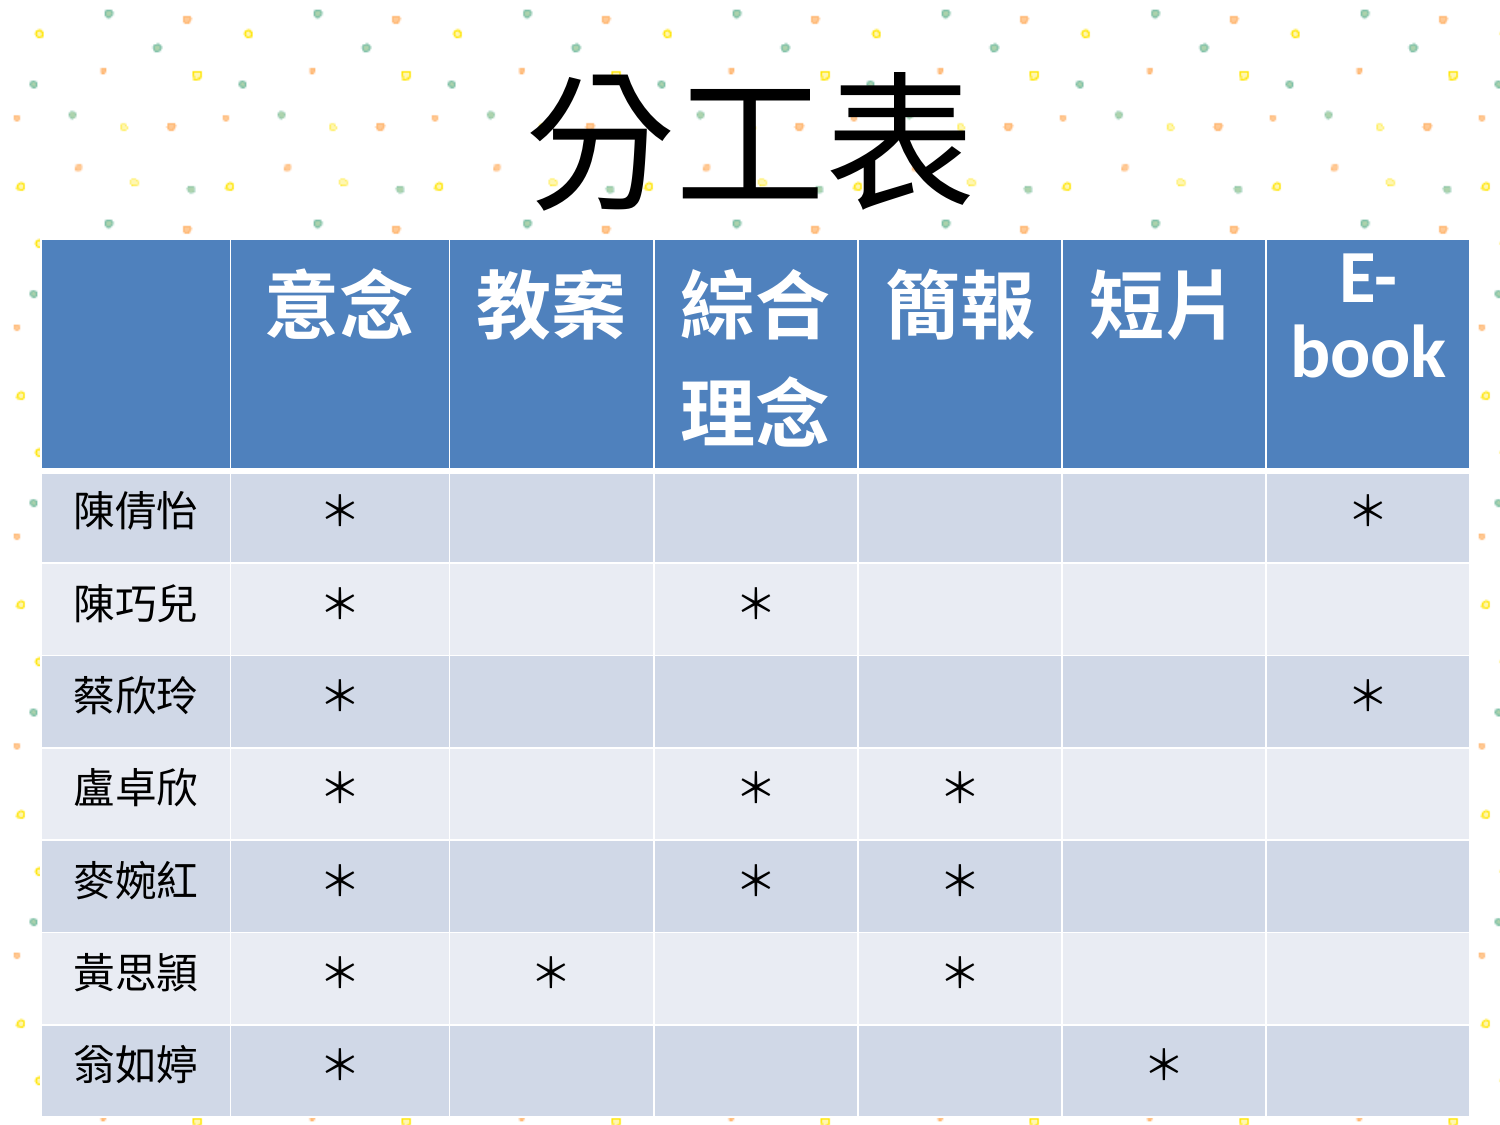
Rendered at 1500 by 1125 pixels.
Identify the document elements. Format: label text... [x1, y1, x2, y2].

table_cell ＊ [450, 933, 653, 1024]
table_cell [450, 656, 653, 747]
table_cell ＊ [231, 749, 449, 839]
table_cell ＊ [231, 656, 449, 747]
table_cell [1063, 841, 1265, 932]
table_cell ＊ [1063, 1026, 1265, 1116]
table_cell ＊ [655, 564, 857, 655]
table_cell [450, 841, 653, 932]
table_cell 翁如婷 [42, 1026, 230, 1116]
table_cell ＊ [859, 749, 1061, 839]
table_header [42, 240, 230, 468]
table_header 綜合理念 [655, 240, 857, 468]
table_cell 蔡欣玲 [42, 656, 230, 747]
table_cell [1063, 474, 1265, 562]
table_cell 陳巧兒 [42, 564, 230, 655]
table_cell ＊ [231, 841, 449, 932]
table_cell [655, 1026, 857, 1116]
table_header 短片 [1063, 240, 1265, 468]
table_cell [450, 474, 653, 562]
table_cell [1063, 656, 1265, 747]
table_cell [859, 656, 1061, 747]
title 分工表 [75, 45, 1425, 233]
table_header E-book [1267, 240, 1469, 468]
table_cell [859, 1026, 1061, 1116]
picture [0, 0, 1500, 1125]
table_cell 陳倩怡 [42, 474, 230, 562]
table_cell [450, 564, 653, 655]
table_cell ＊ [655, 749, 857, 839]
table_cell ＊ [231, 1026, 449, 1116]
table_header 教案 [450, 240, 653, 468]
table_cell ＊ [655, 841, 857, 932]
table_cell [859, 474, 1061, 562]
table_cell ＊ [1267, 474, 1469, 562]
table_cell [1267, 564, 1469, 655]
table_cell [655, 474, 857, 562]
table_cell [1063, 749, 1265, 839]
table_cell [655, 656, 857, 747]
table_cell [1063, 933, 1265, 1024]
table_cell [450, 749, 653, 839]
table_header 意念 [231, 240, 449, 468]
table_cell [450, 1026, 653, 1116]
table_cell [1267, 1026, 1469, 1116]
table_cell ＊ [231, 933, 449, 1024]
table_cell ＊ [859, 841, 1061, 932]
table_cell [1267, 933, 1469, 1024]
table_cell [655, 933, 857, 1024]
table_cell 麥婉紅 [42, 841, 230, 932]
table_cell [859, 564, 1061, 655]
table_cell ＊ [859, 933, 1061, 1024]
table_cell ＊ [1267, 656, 1469, 747]
table_cell ＊ [231, 564, 449, 655]
table_cell [1063, 564, 1265, 655]
table_cell 盧卓欣 [42, 749, 230, 839]
table_cell ＊ [231, 474, 449, 562]
table_cell [1267, 841, 1469, 932]
table_cell [1267, 749, 1469, 839]
table_header 簡報 [859, 240, 1061, 468]
table_cell 黃思頴 [42, 933, 230, 1024]
